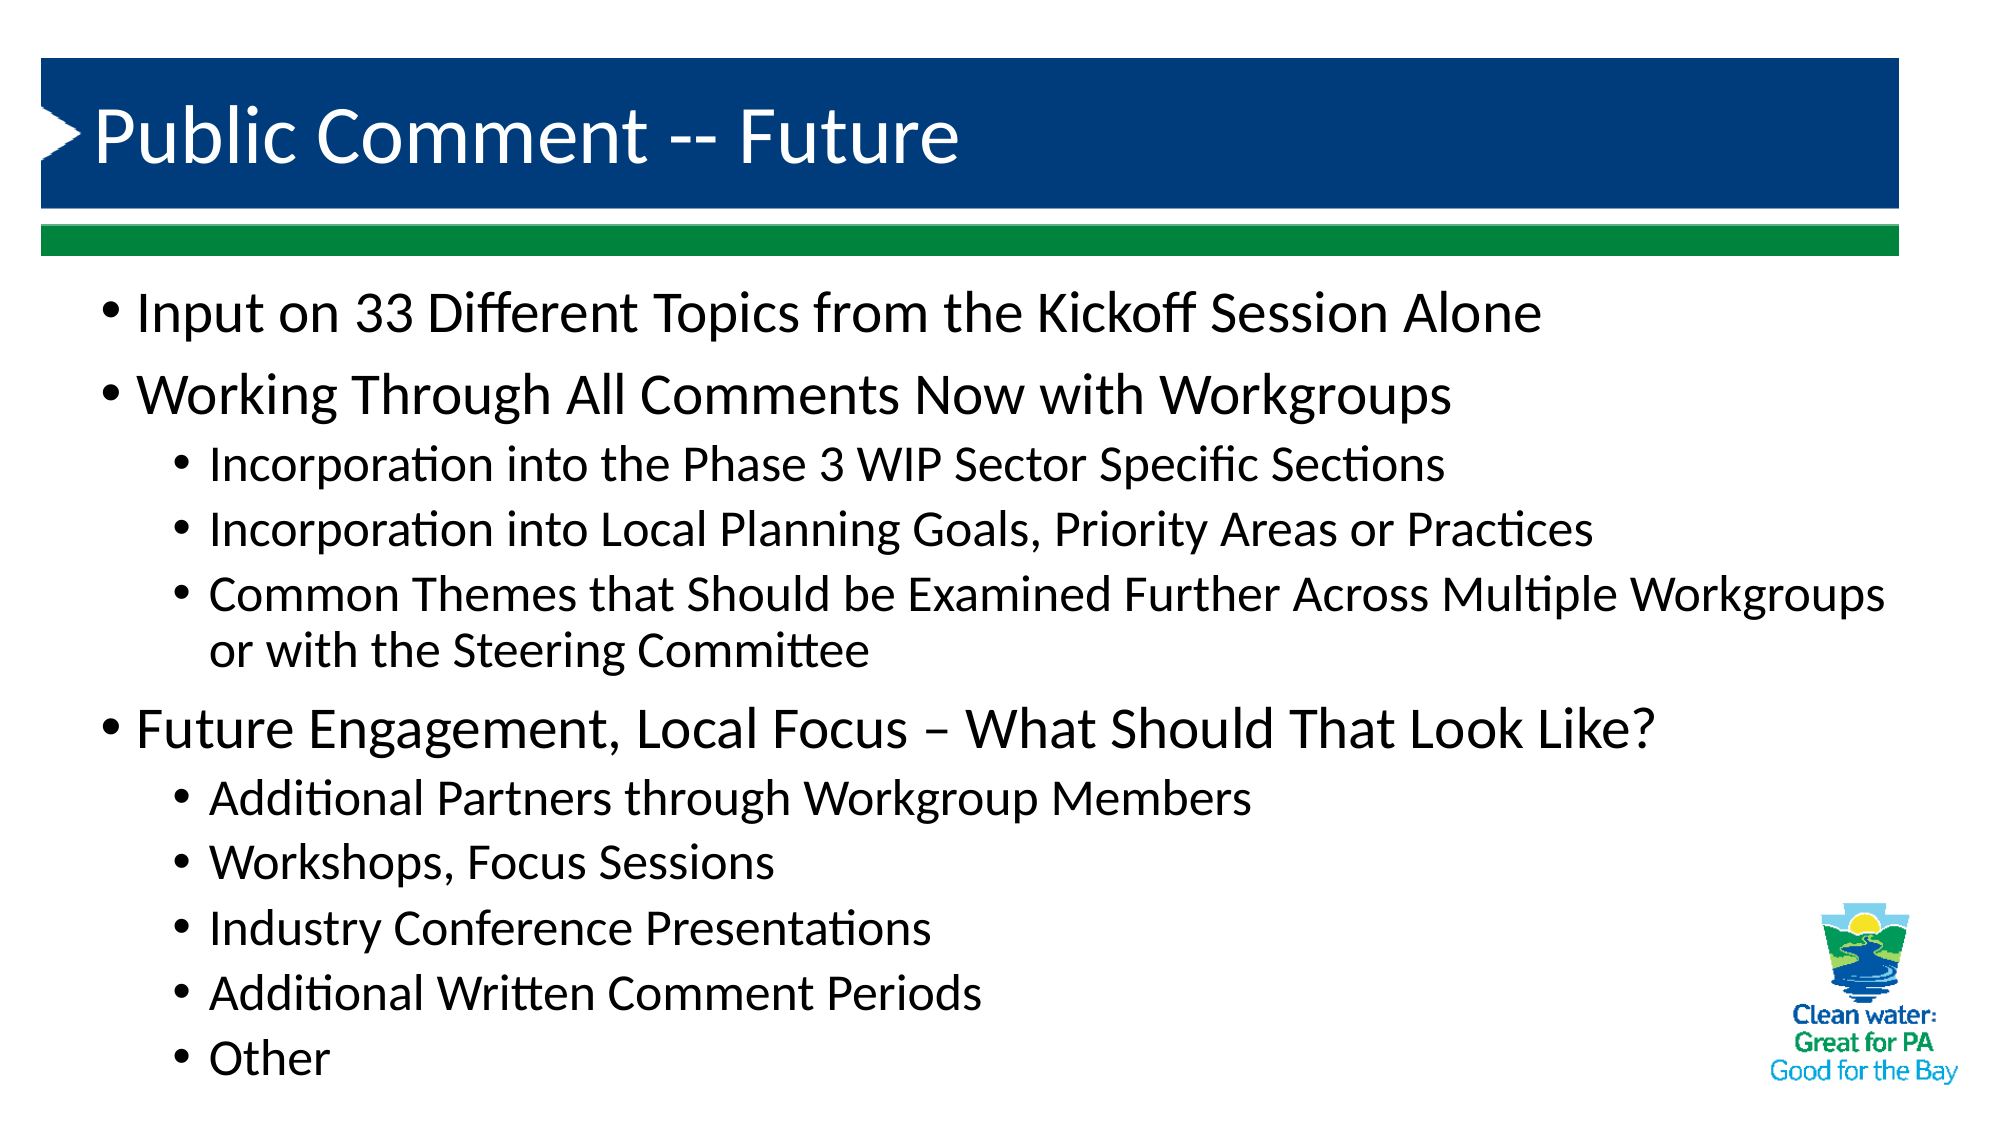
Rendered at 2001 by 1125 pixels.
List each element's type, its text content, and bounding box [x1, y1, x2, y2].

list Input on 33 Different Topics from the Kickoff Session Alone Working Through All Comments Now with Workgroups Incorporation into the Phase 3 WIP Sector Specific Sections Incorporation into Local Planning Goals, Priority Areas or Practices Common Themes that Should be Examined Further Across Multiple Workgroups or with the Steering Committee Future Engagement, Local Focus – What Should That Look Like? Additional Partners through Workgroup Members Workshops, Focus Sessions Industry Conference Presentations Additional Written Comment Periods Other [85, 273, 1909, 1099]
picture [1766, 900, 1962, 1089]
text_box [41, 58, 1899, 256]
